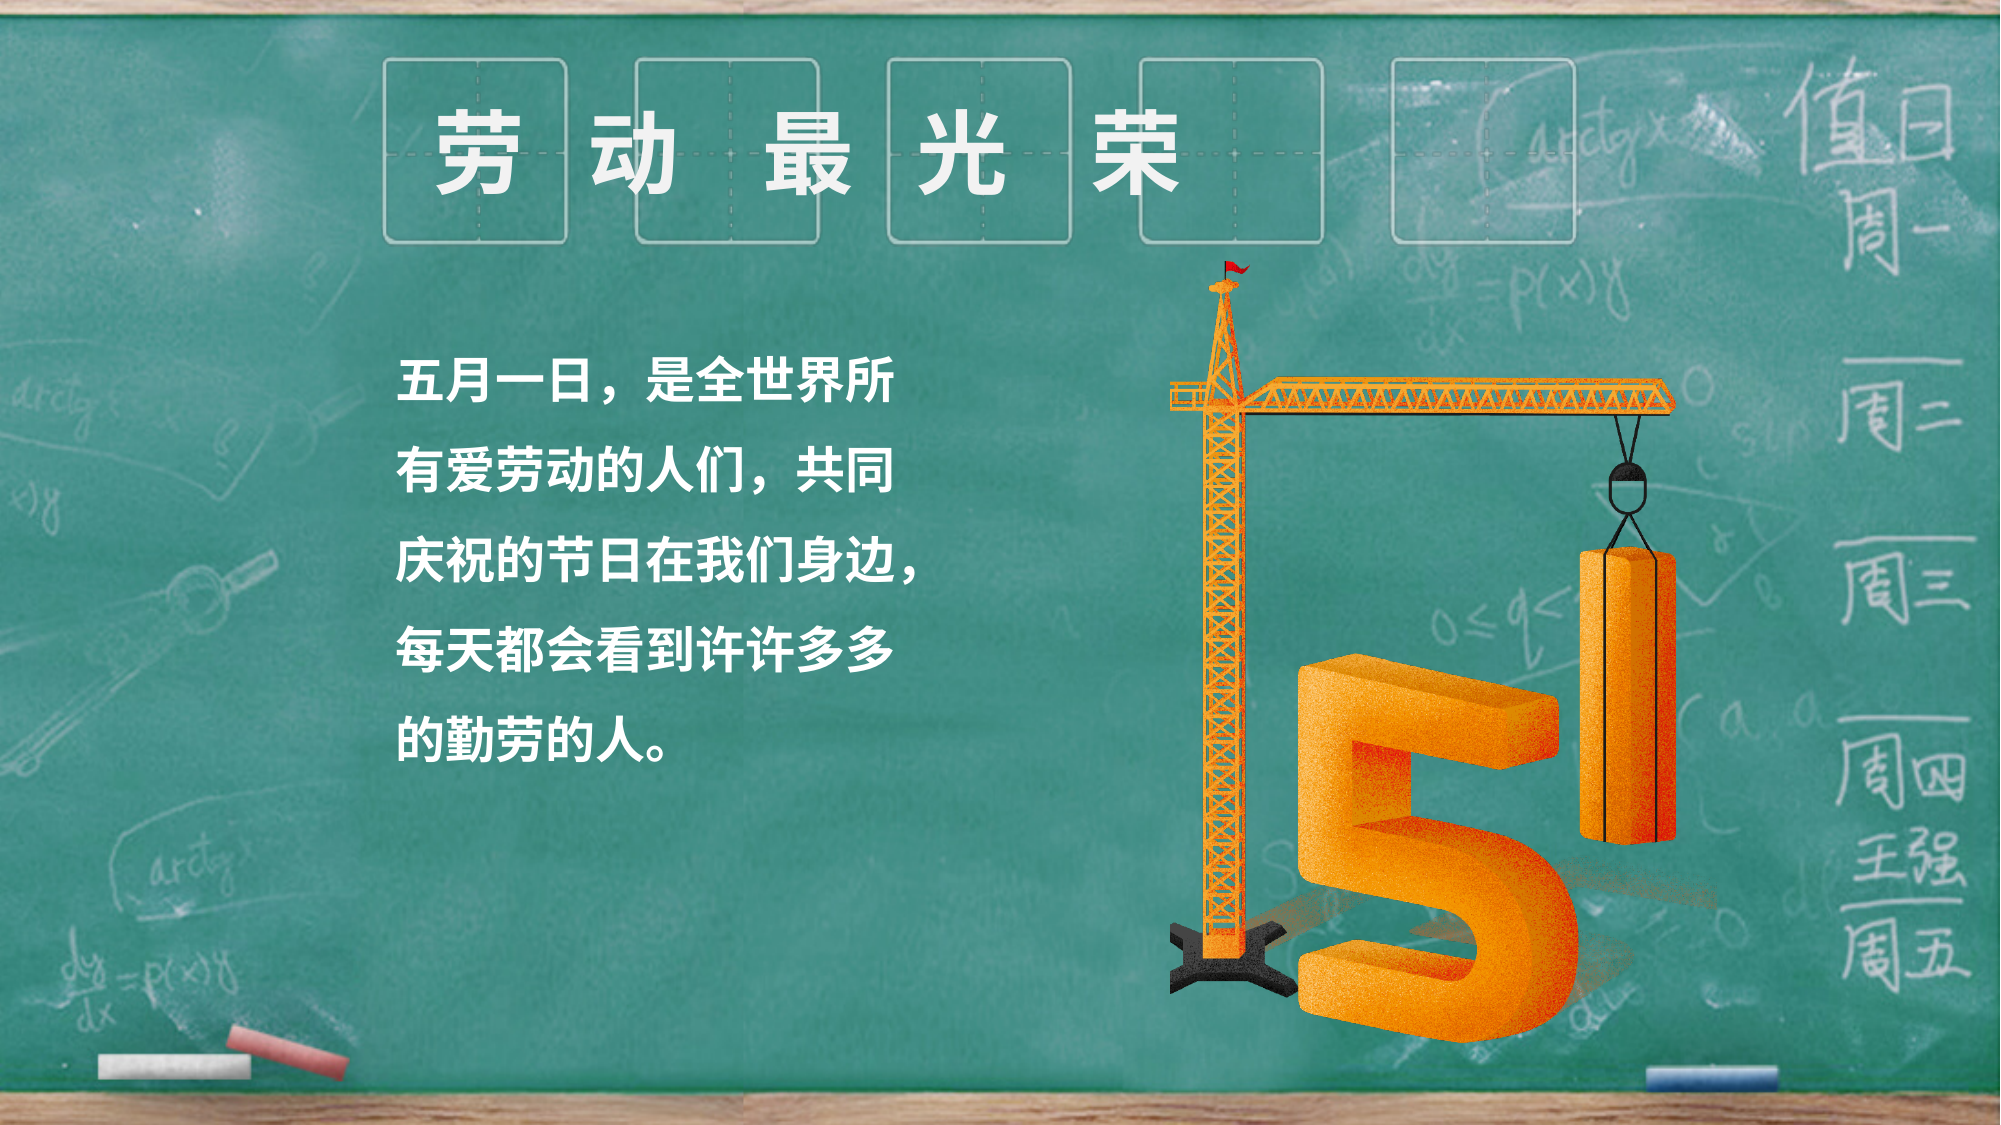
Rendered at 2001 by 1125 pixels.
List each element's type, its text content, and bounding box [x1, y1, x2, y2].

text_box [380, 56, 1683, 247]
text_box 五月一日，是全世界所有爱劳动的人们，共同庆祝的节日在我们身边，每天都会看到许许多多的勤劳的人。 [380, 326, 928, 761]
picture [0, 0, 2000, 1125]
